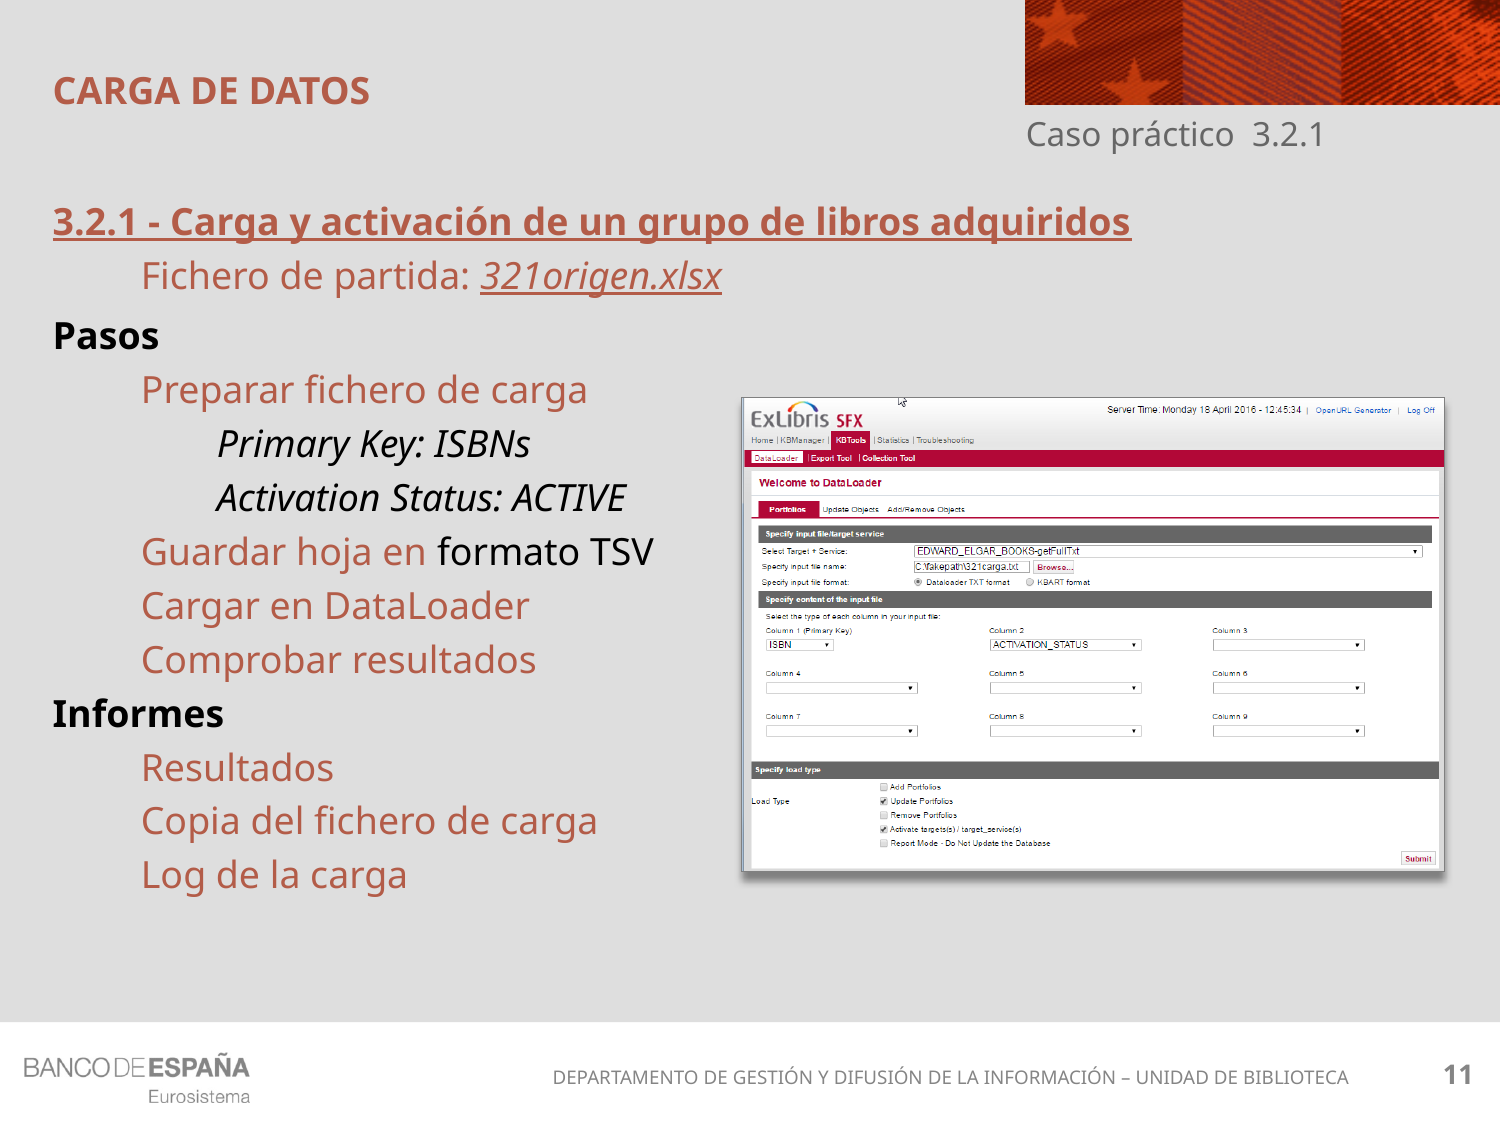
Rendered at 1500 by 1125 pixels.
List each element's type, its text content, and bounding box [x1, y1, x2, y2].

list 3.2.1 - Carga y activación de un grupo de libros adquiridos Fichero de partida: 321origen.xlsx Pasos Preparar fichero de carga Primary Key: ISBNs Activation Status: ACTIVE Guardar hoja en formato TSV Cargar en DataLoader Comprobar resultados Informes Resultados Copia del fichero de carga Log de la carga [37, 196, 1445, 1012]
slide_number 11 [1415, 1050, 1474, 1098]
picture [1025, 0, 1500, 105]
picture [741, 396, 1445, 872]
title CARGA DE DATOS [37, 18, 1011, 162]
picture [24, 1052, 250, 1103]
list Caso práctico 3.2.1 [1025, 108, 1500, 164]
